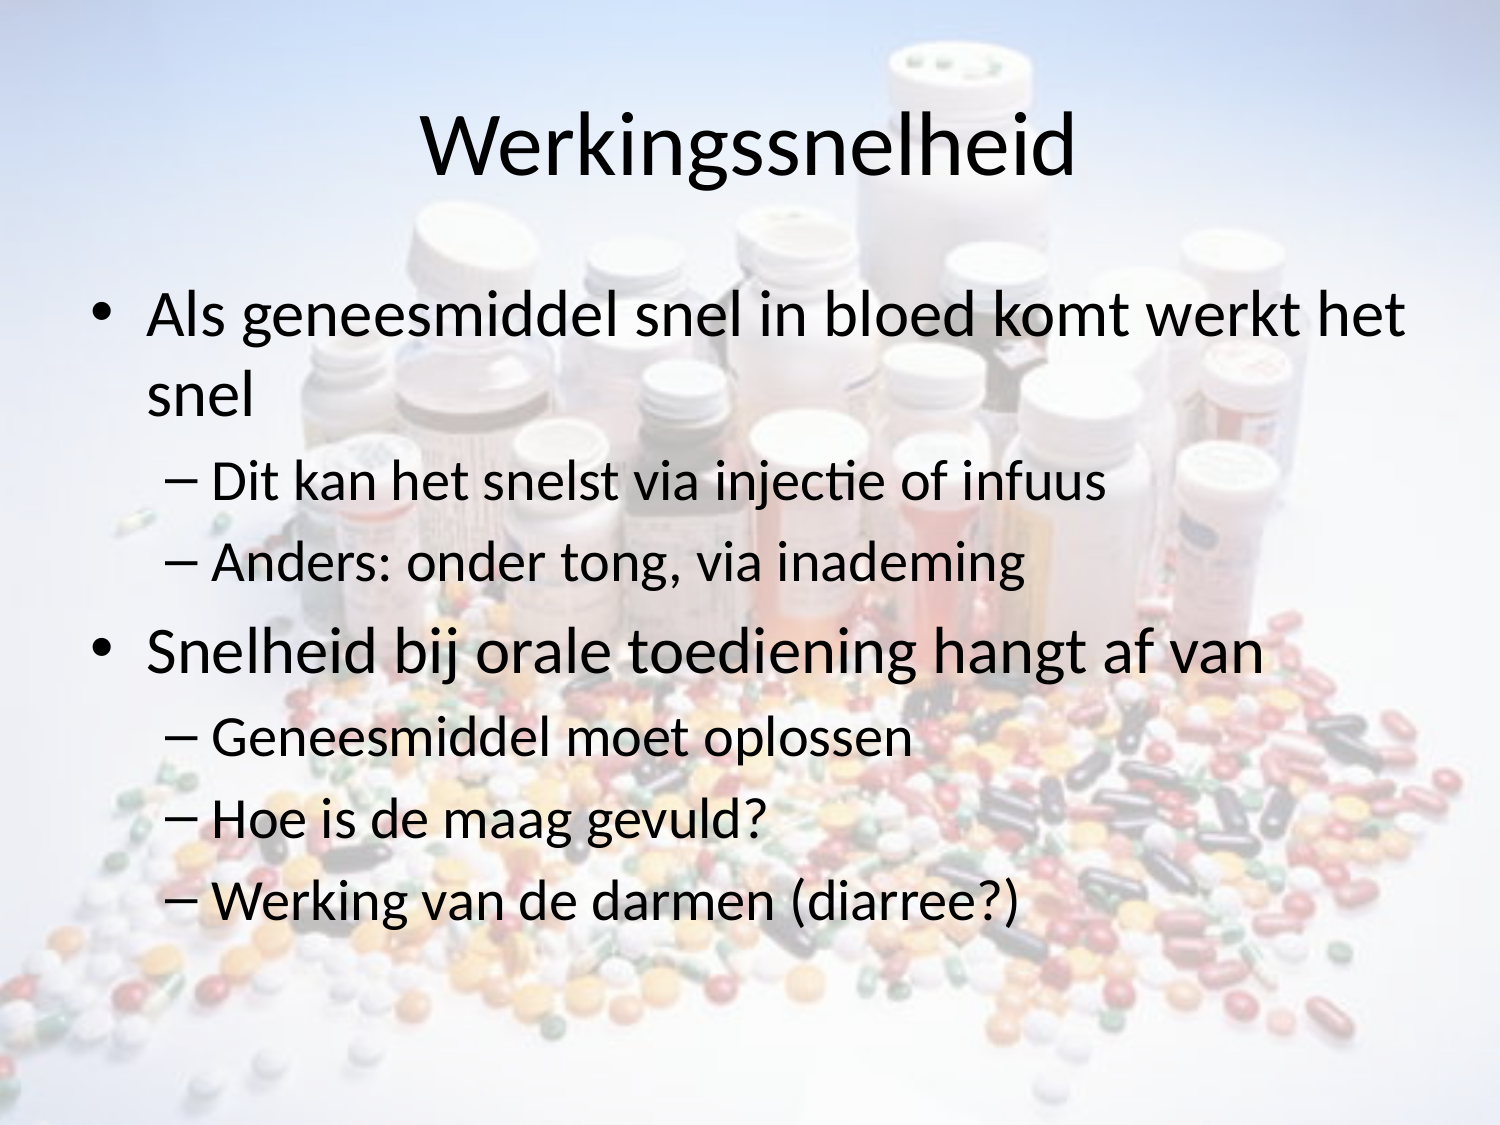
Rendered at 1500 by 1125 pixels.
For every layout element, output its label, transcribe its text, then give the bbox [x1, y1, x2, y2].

list Als geneesmiddel snel in bloed komt werkt het snel Dit kan het snelst via injectie of infuus Anders: onder tong, via inademing Snelheid bij orale toediening hangt af van Geneesmiddel moet oplossen Hoe is de maag gevuld? Werking van de darmen (diarree?) [75, 262, 1425, 1005]
title Werkingssnelheid [75, 45, 1425, 233]
